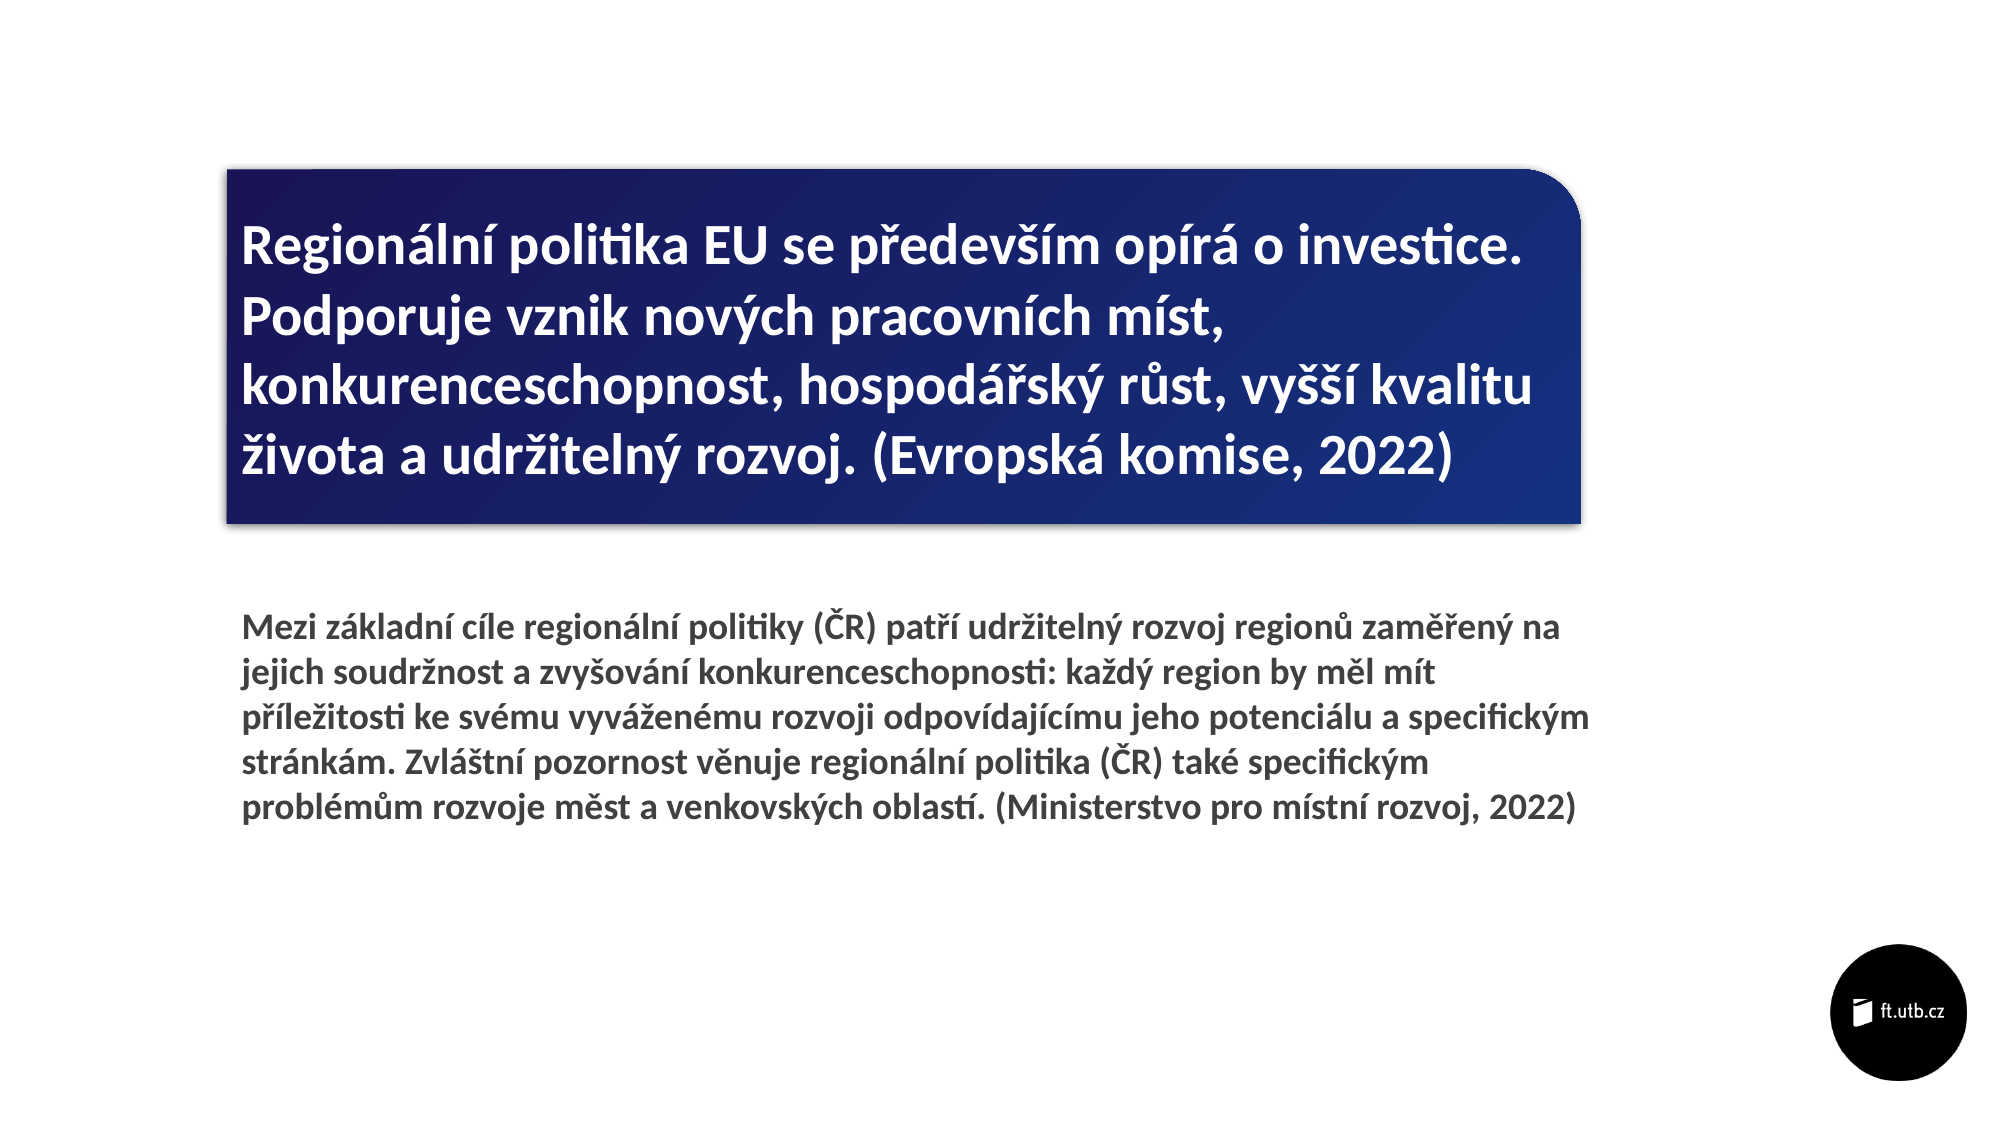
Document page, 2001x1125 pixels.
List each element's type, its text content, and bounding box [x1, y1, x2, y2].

text_box Regionální politika EU se především opírá o investice. Podporuje vznik nových pracovních míst, konkurenceschopnost, hospodářský růst, vyšší kvalitu života a udržitelný rozvoj. (Evropská komise, 2022) [226, 169, 1581, 524]
text_box Mezi základní cíle regionální politiky (ČR) patří udržitelný rozvoj regionů zaměřený na jejich soudržnost a zvyšování konkurenceschopnosti: každý region by měl mít příležitosti ke svému vyváženému rozvoji odpovídajícímu jeho potenciálu a specifickým stránkám. Zvláštní pozornost věnuje regionální politika (ČR) také specifickým problémům rozvoje měst a venkovských oblastí. (Ministerstvo pro místní rozvoj, 2022) [226, 594, 1616, 924]
picture [1830, 944, 1967, 1081]
